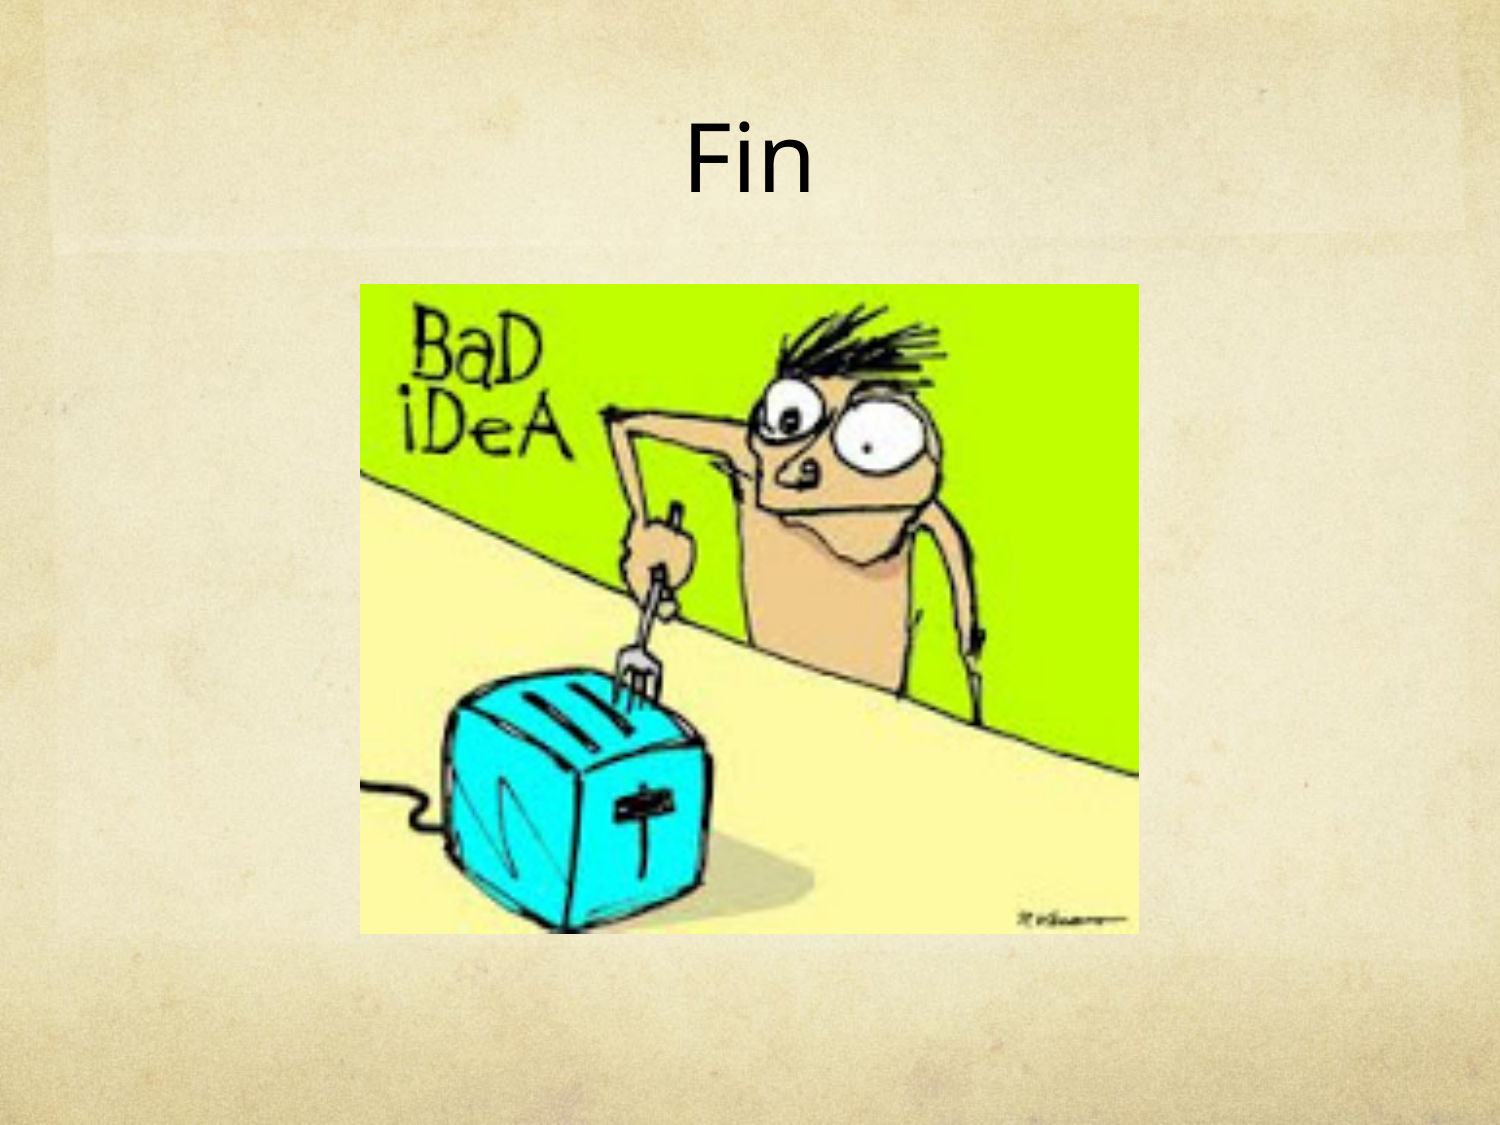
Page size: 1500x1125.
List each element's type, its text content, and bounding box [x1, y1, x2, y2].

picture [0, 0, 1500, 1125]
title Fin [150, 82, 1350, 225]
